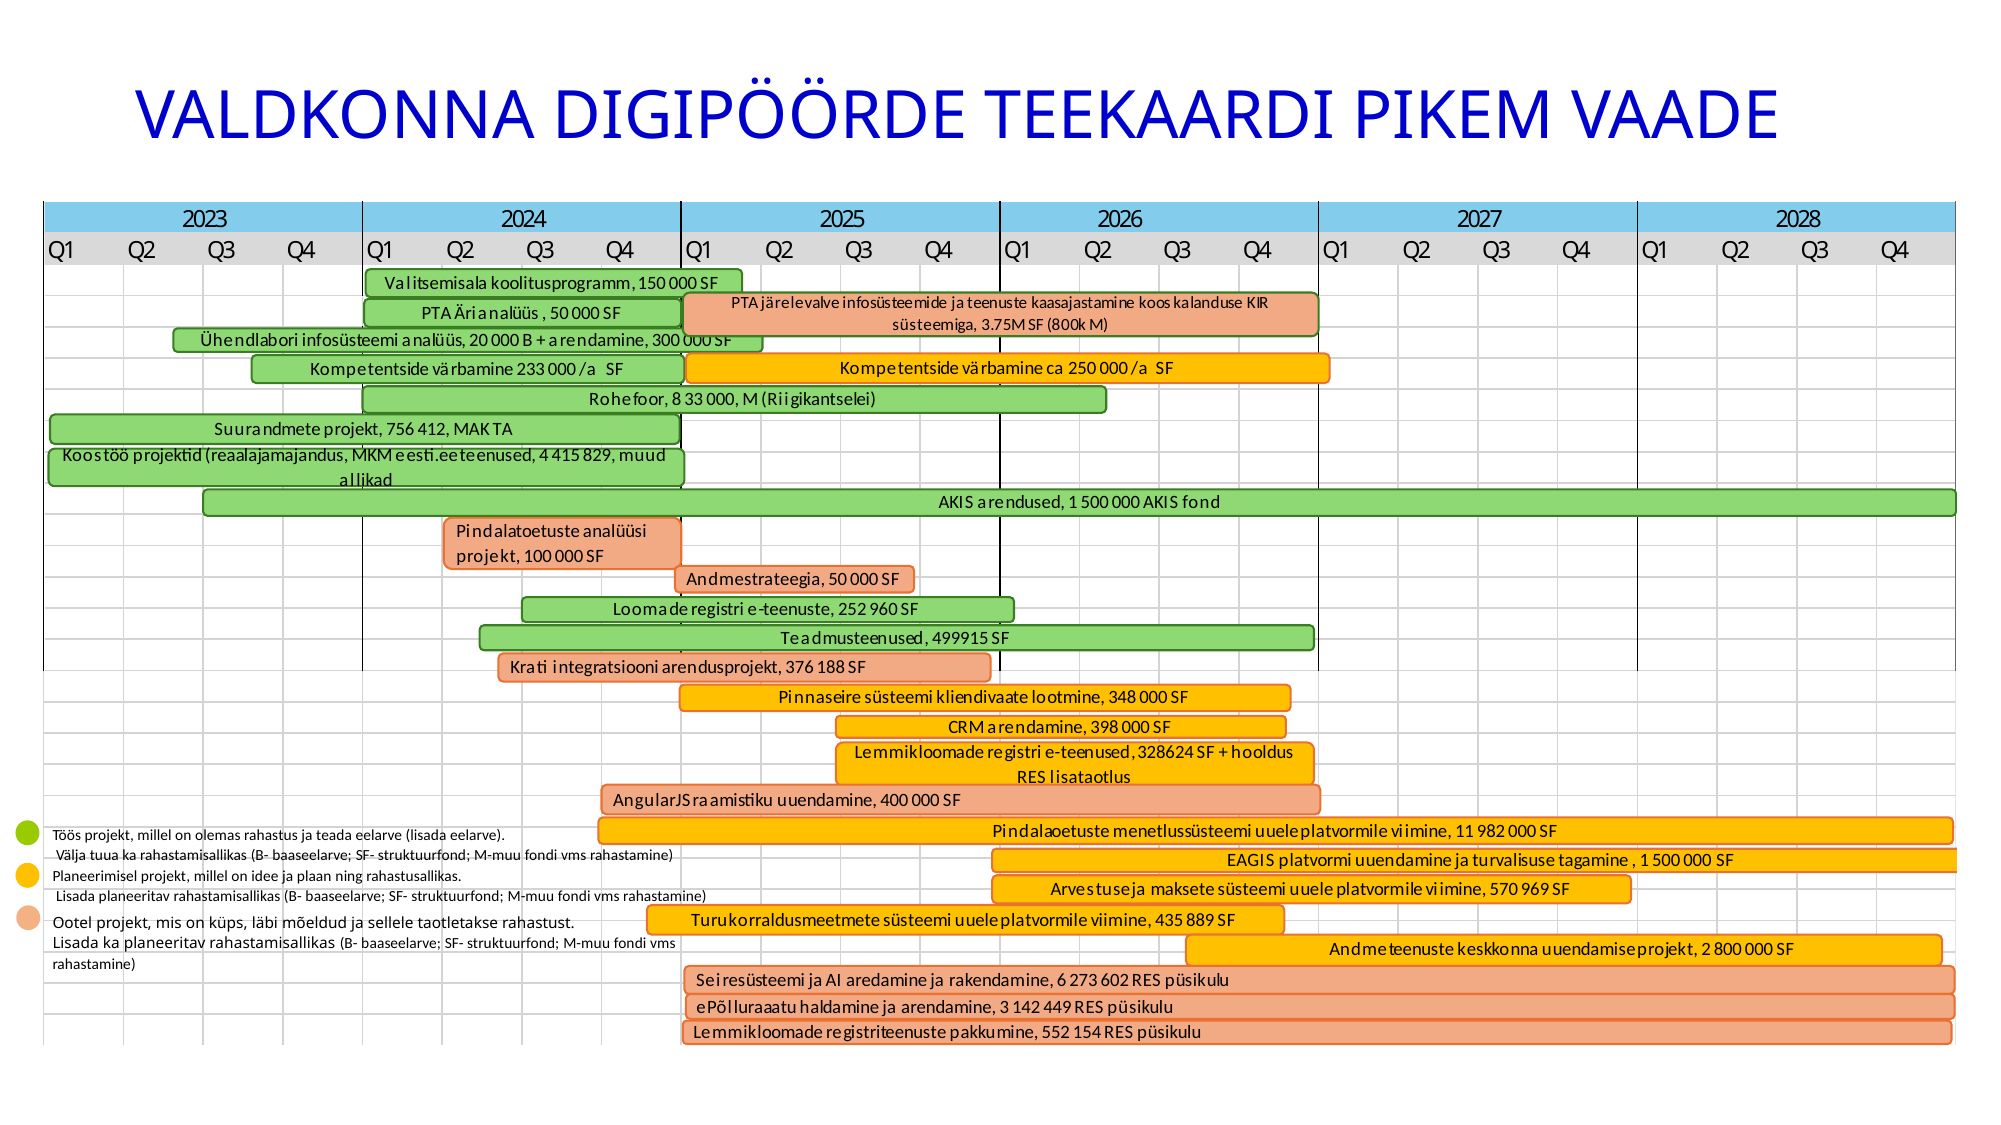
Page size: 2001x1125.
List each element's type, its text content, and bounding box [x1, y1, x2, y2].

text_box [42, 200, 1958, 1047]
title VALDKONNA DIGIPÖÖRDE TEEKAARDI PIKEM VAADE [17, 118, 1917, 205]
text_box [16, 820, 39, 845]
text_box [16, 863, 39, 888]
text_box [16, 905, 40, 930]
